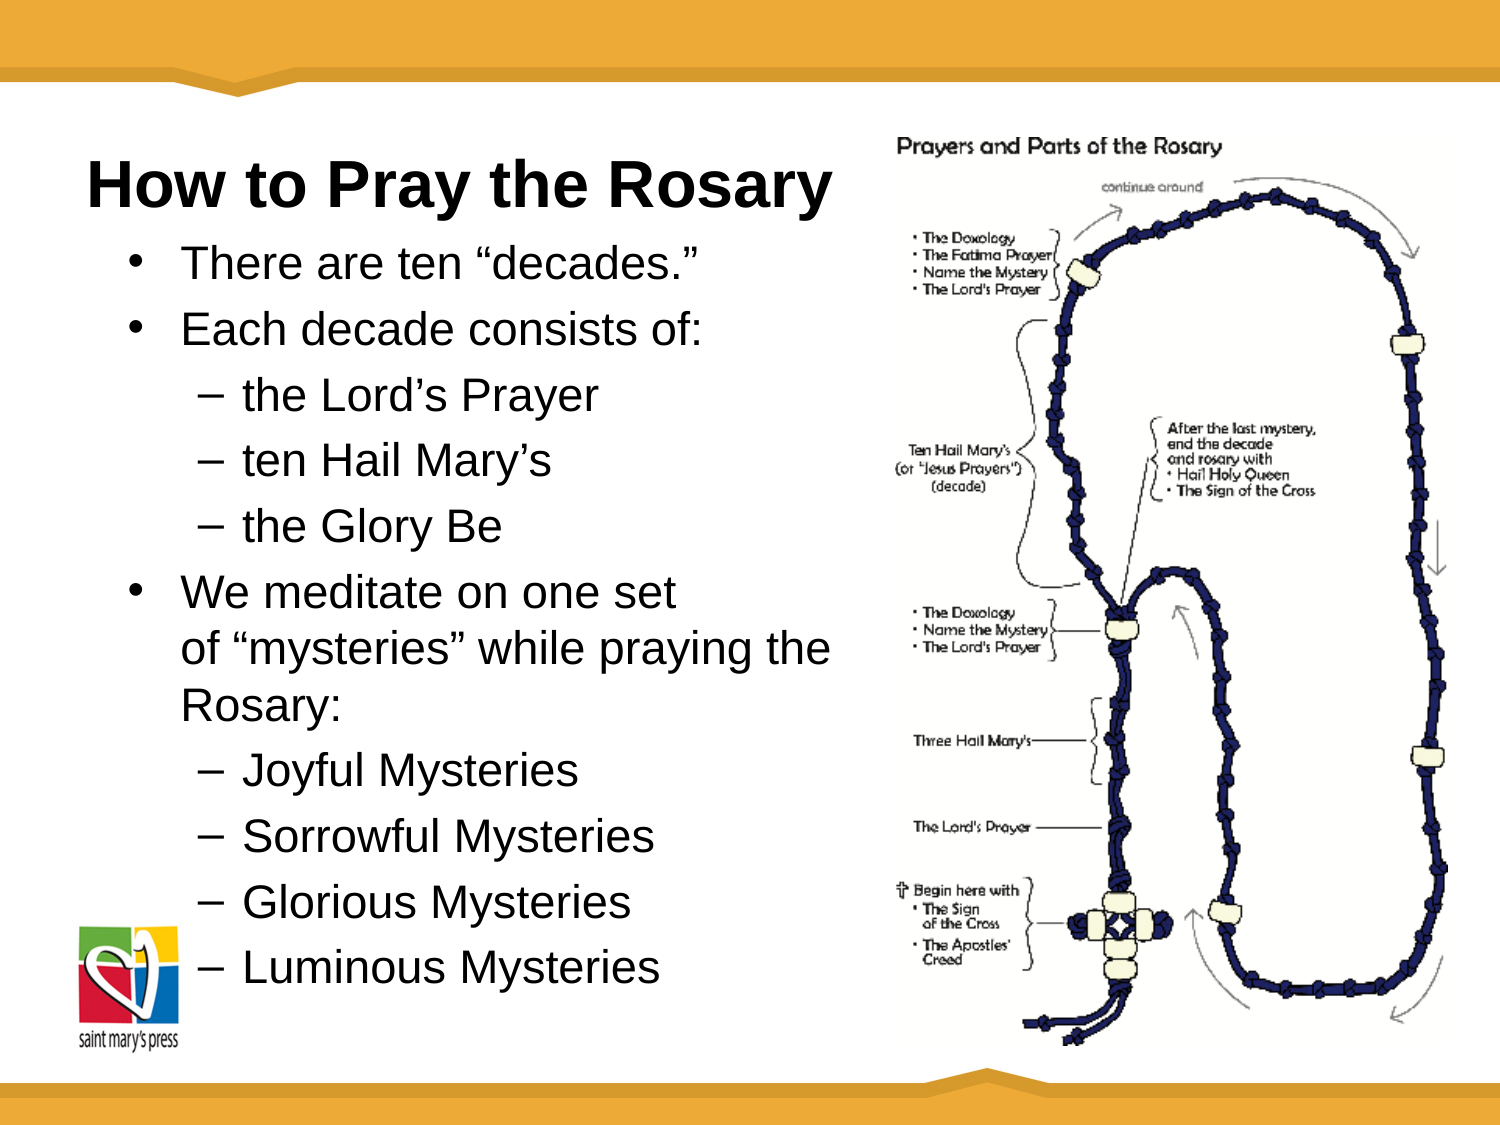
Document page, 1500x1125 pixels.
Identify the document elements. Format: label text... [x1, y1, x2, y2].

list There are ten “decades.” Each decade consists of: the Lord’s Prayer ten Hail Mary’s the Glory Be We meditate on one set of “mysteries” while praying the Rosary: Joyful Mysteries Sorrowful Mysteries Glorious Mysteries Luminous Mysteries [112, 224, 859, 1003]
picture [0, 0, 1500, 1125]
title How to Pray the Rosary [71, 137, 893, 225]
